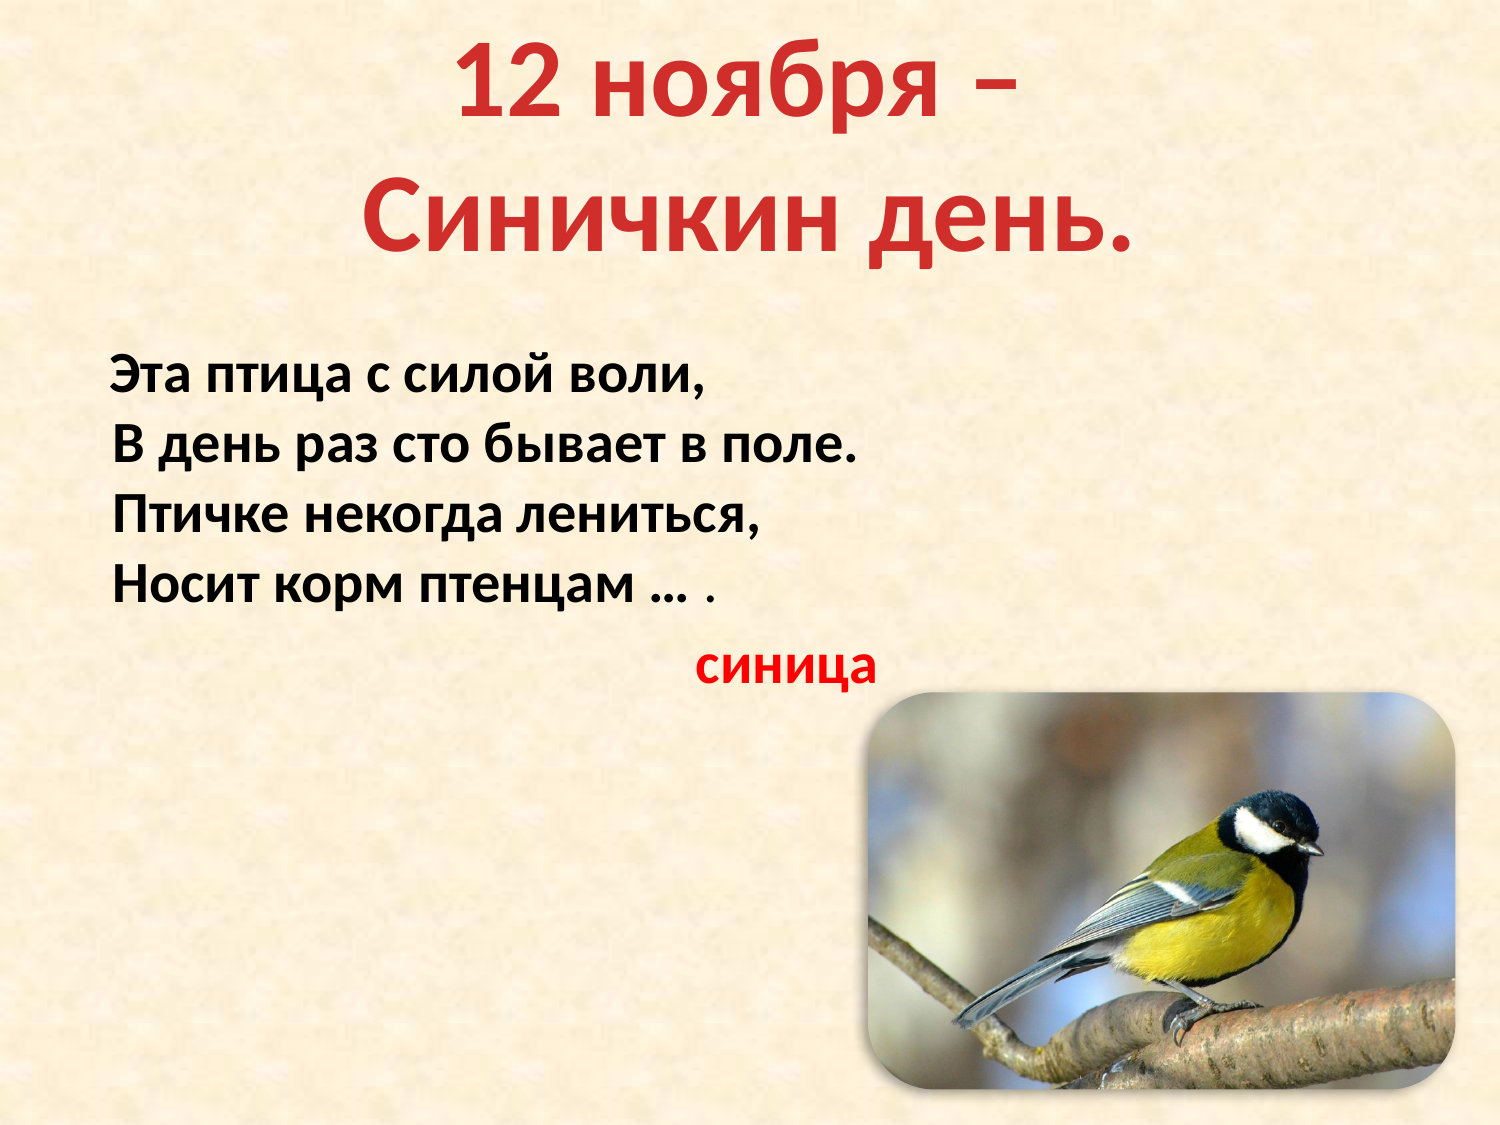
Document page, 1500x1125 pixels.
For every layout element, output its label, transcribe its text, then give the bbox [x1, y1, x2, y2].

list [867, 692, 1456, 1090]
title 12 ноября – Синичкин день. [75, 45, 1425, 233]
list Эта птица с силой воли, В день раз сто бывает в поле. Птичке некогда лениться, Носит корм птенцам … . синица [41, 326, 894, 887]
picture [0, 0, 1500, 1125]
